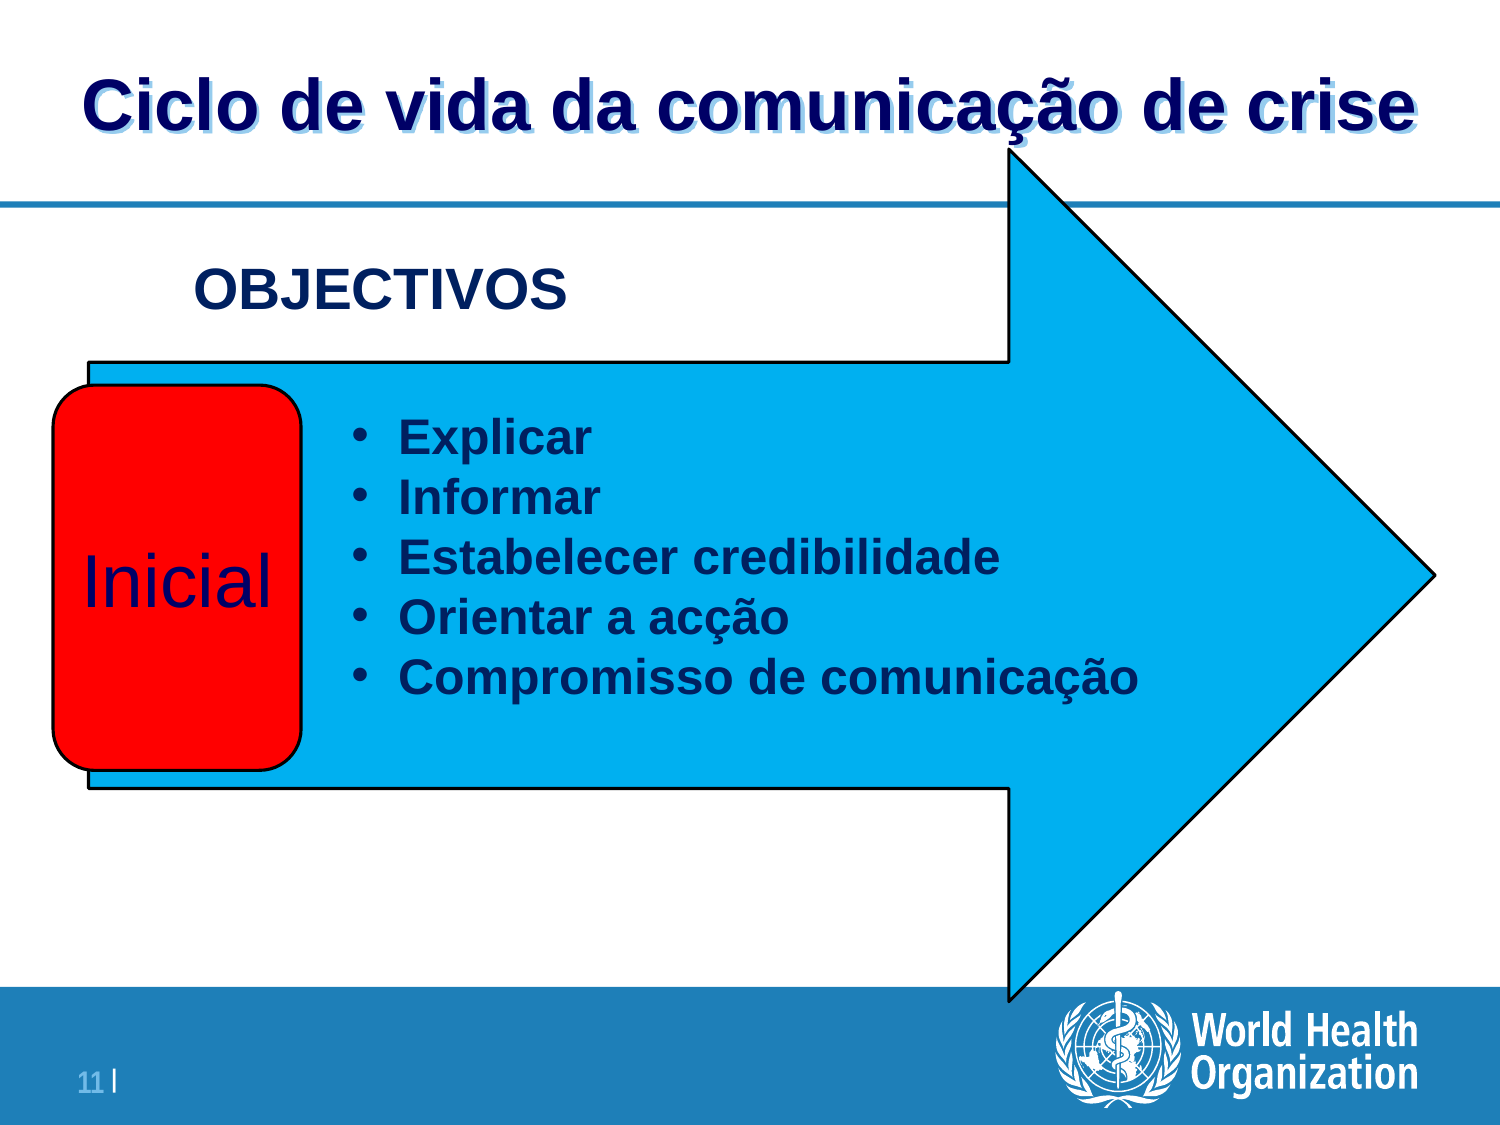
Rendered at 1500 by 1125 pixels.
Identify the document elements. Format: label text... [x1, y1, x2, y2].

title Ciclo de vida da comunicação de crise [0, 0, 1500, 204]
text_box [1008, 807, 1204, 1002]
text_box Inicial [53, 385, 302, 771]
text_box [88, 149, 1257, 789]
text_box Explicar Informar Estabelecer credibilidade Orientar a acção Compromisso de comunicação [336, 397, 1282, 807]
text_box OBJECTIVOS [178, 243, 584, 329]
text_box [1282, 422, 1436, 729]
